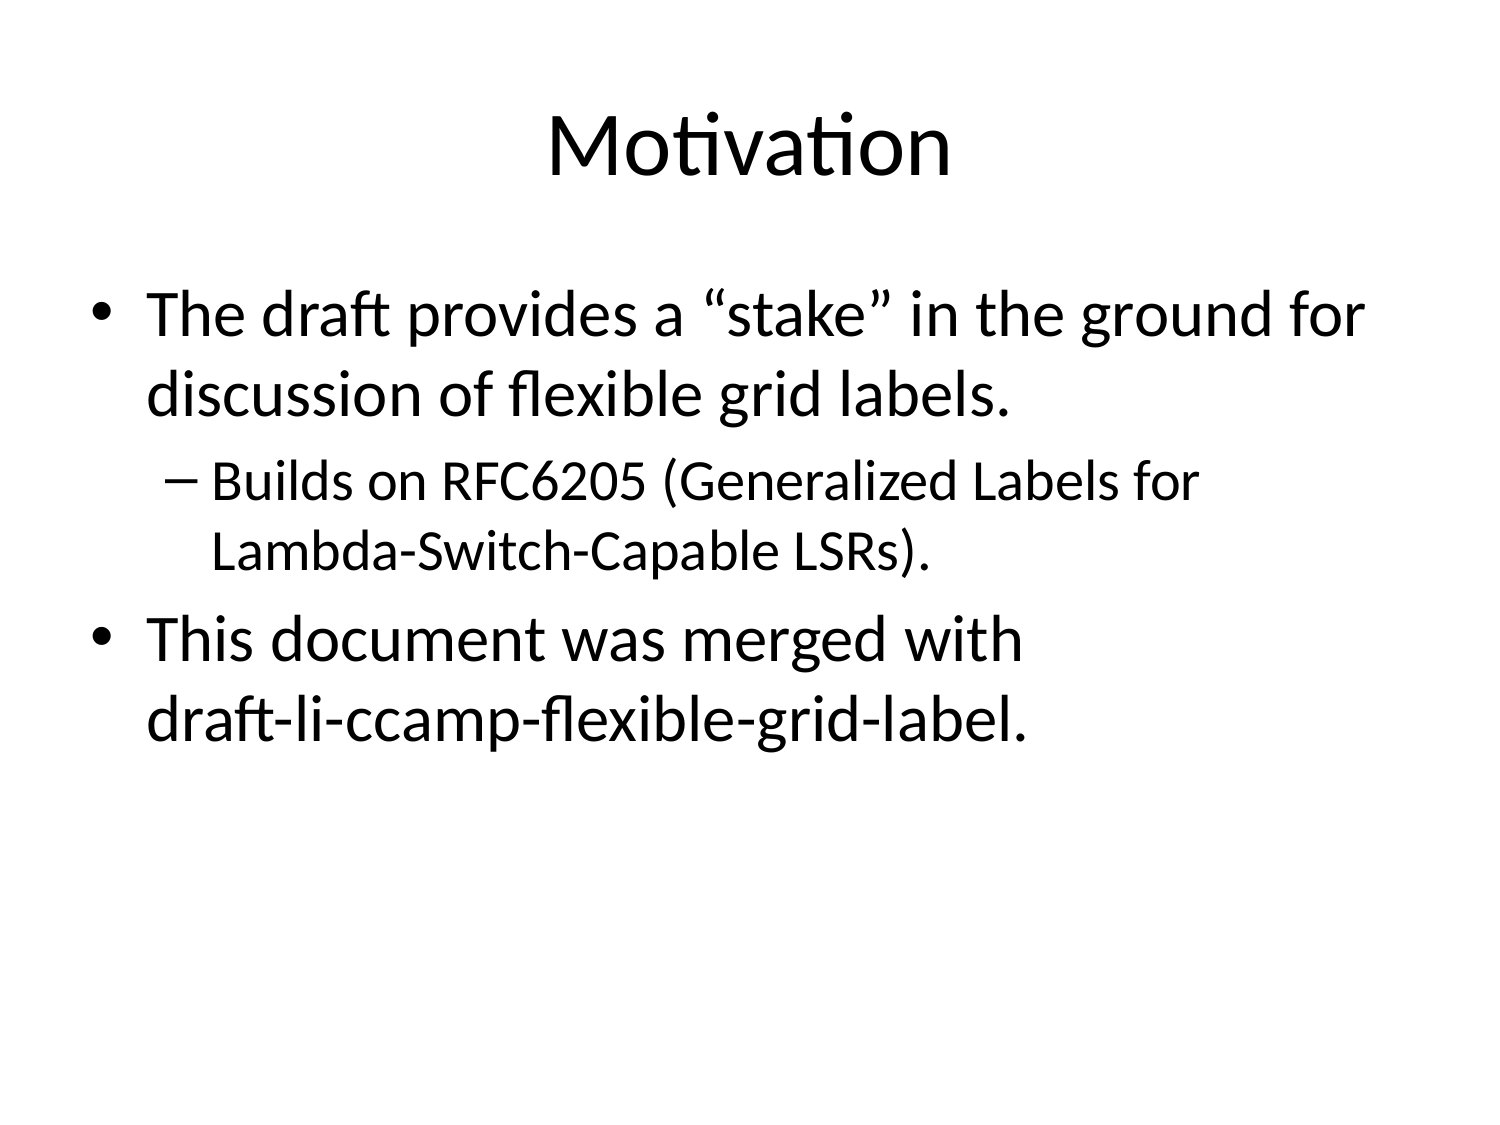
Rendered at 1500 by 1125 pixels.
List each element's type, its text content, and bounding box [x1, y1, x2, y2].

list The draft provides a “stake” in the ground for discussion of flexible grid labels. Builds on RFC6205 (Generalized Labels for Lambda-Switch-Capable LSRs). This document was merged with draft-li-ccamp-flexible-grid-label. [75, 262, 1425, 1005]
title Motivation [75, 45, 1425, 233]
